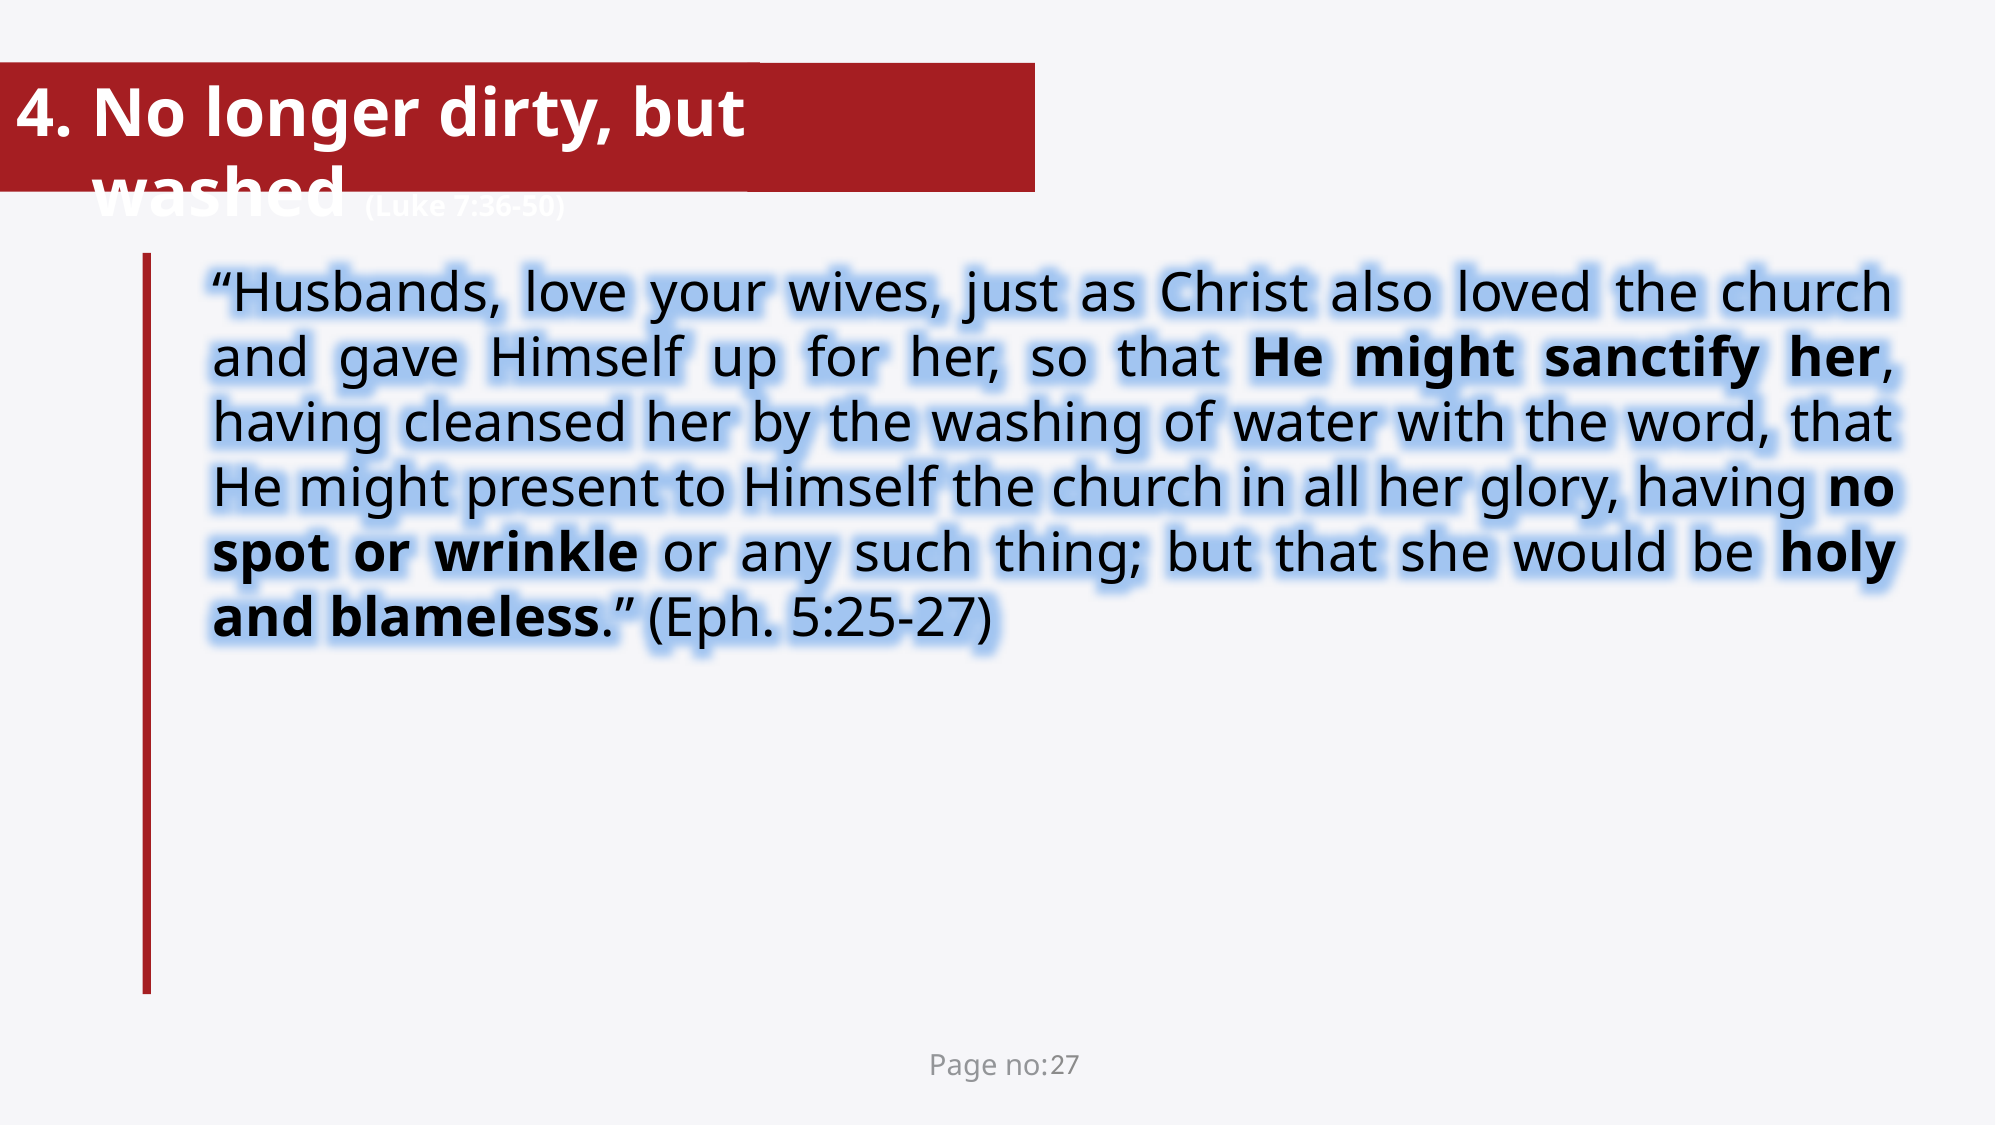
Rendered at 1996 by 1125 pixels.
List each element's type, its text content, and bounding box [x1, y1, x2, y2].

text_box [1, 62, 1036, 194]
text_box “Husbands, love your wives, just as Christ also loved the church and gave Himself up for her, so that He might sanctify her, having cleansed her by the washing of water with the word, that He might present to Himself the church in all her glory, having no spot or wrinkle or any such thing; but that she would be holy and blameless.” (Eph. 5:25-27) [198, 249, 1911, 655]
